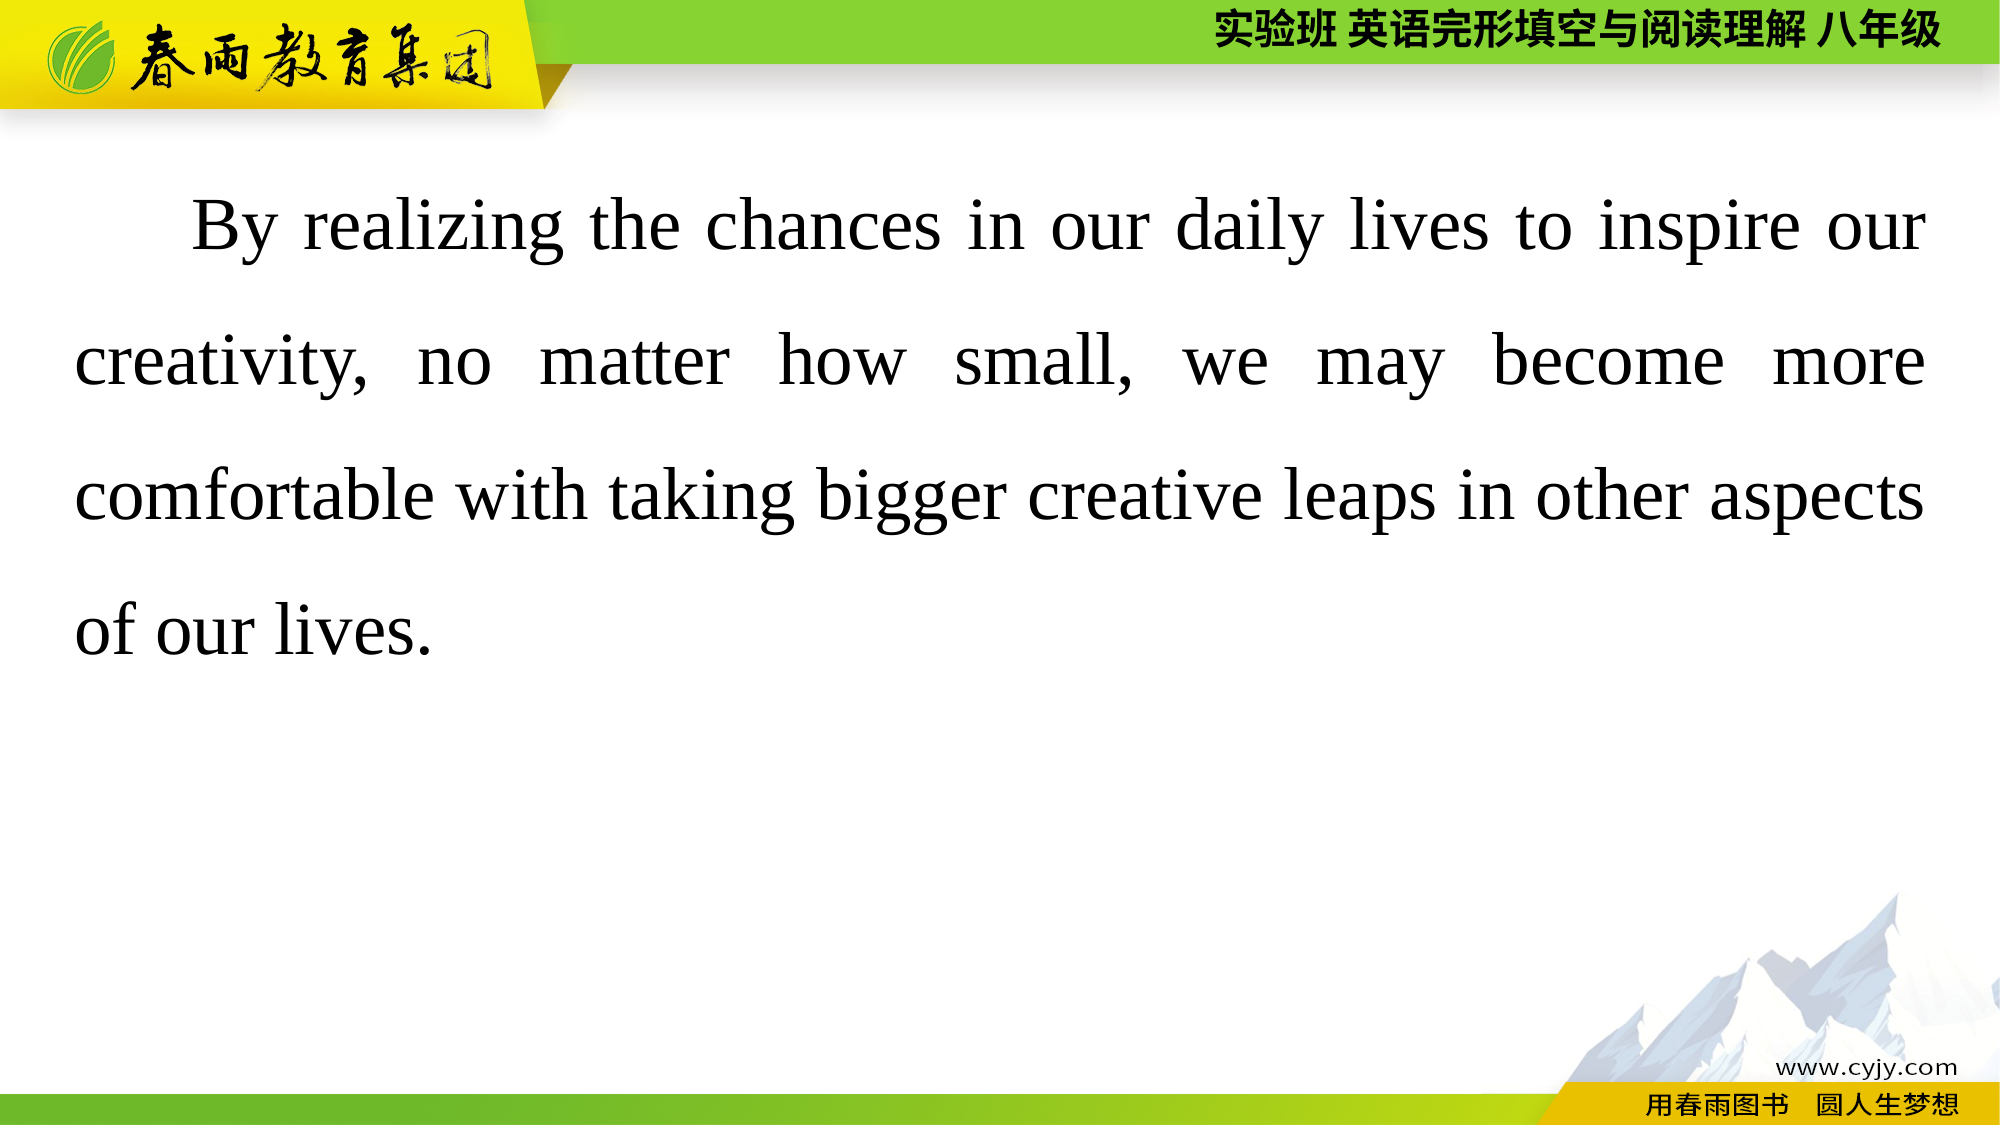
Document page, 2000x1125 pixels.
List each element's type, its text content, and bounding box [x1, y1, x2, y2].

picture [0, 0, 2000, 1125]
list By realizing the chances in our daily lives to inspire our creativity, no matter how small, we may become more comfortable with taking bigger creative leaps in other aspects of our lives. [59, 122, 1944, 683]
